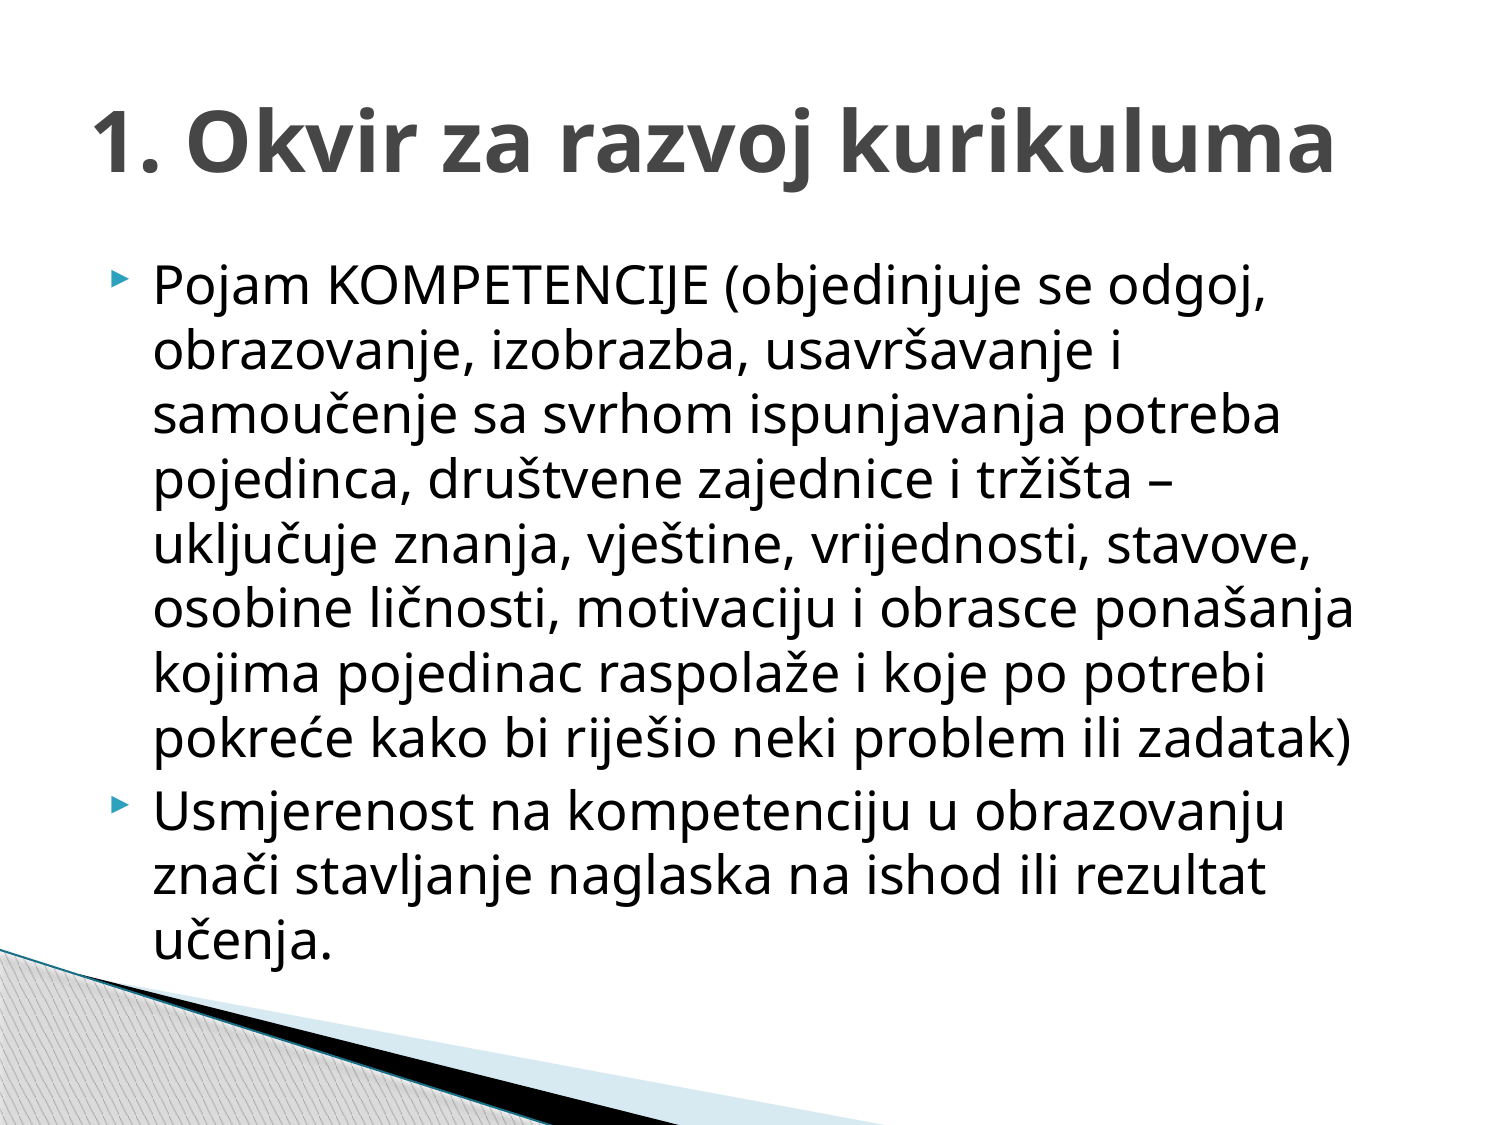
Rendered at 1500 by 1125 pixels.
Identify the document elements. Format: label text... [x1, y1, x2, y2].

title 1. Okvir za razvoj kurikuluma [75, 45, 1425, 233]
list Pojam KOMPETENCIJE (objedinjuje se odgoj, obrazovanje, izobrazba, usavršavanje i samoučenje sa svrhom ispunjavanja potreba pojedinca, društvene zajednice i tržišta – uključuje znanja, vještine, vrijednosti, stavove, osobine ličnosti, motivaciju i obrasce ponašanja kojima pojedinac raspolaže i koje po potrebi pokreće kako bi riješio neki problem ili zadatak) Usmjerenost na kompetenciju u obrazovanju znači stavljanje naglaska na ishod ili rezultat učenja. [75, 243, 1425, 986]
